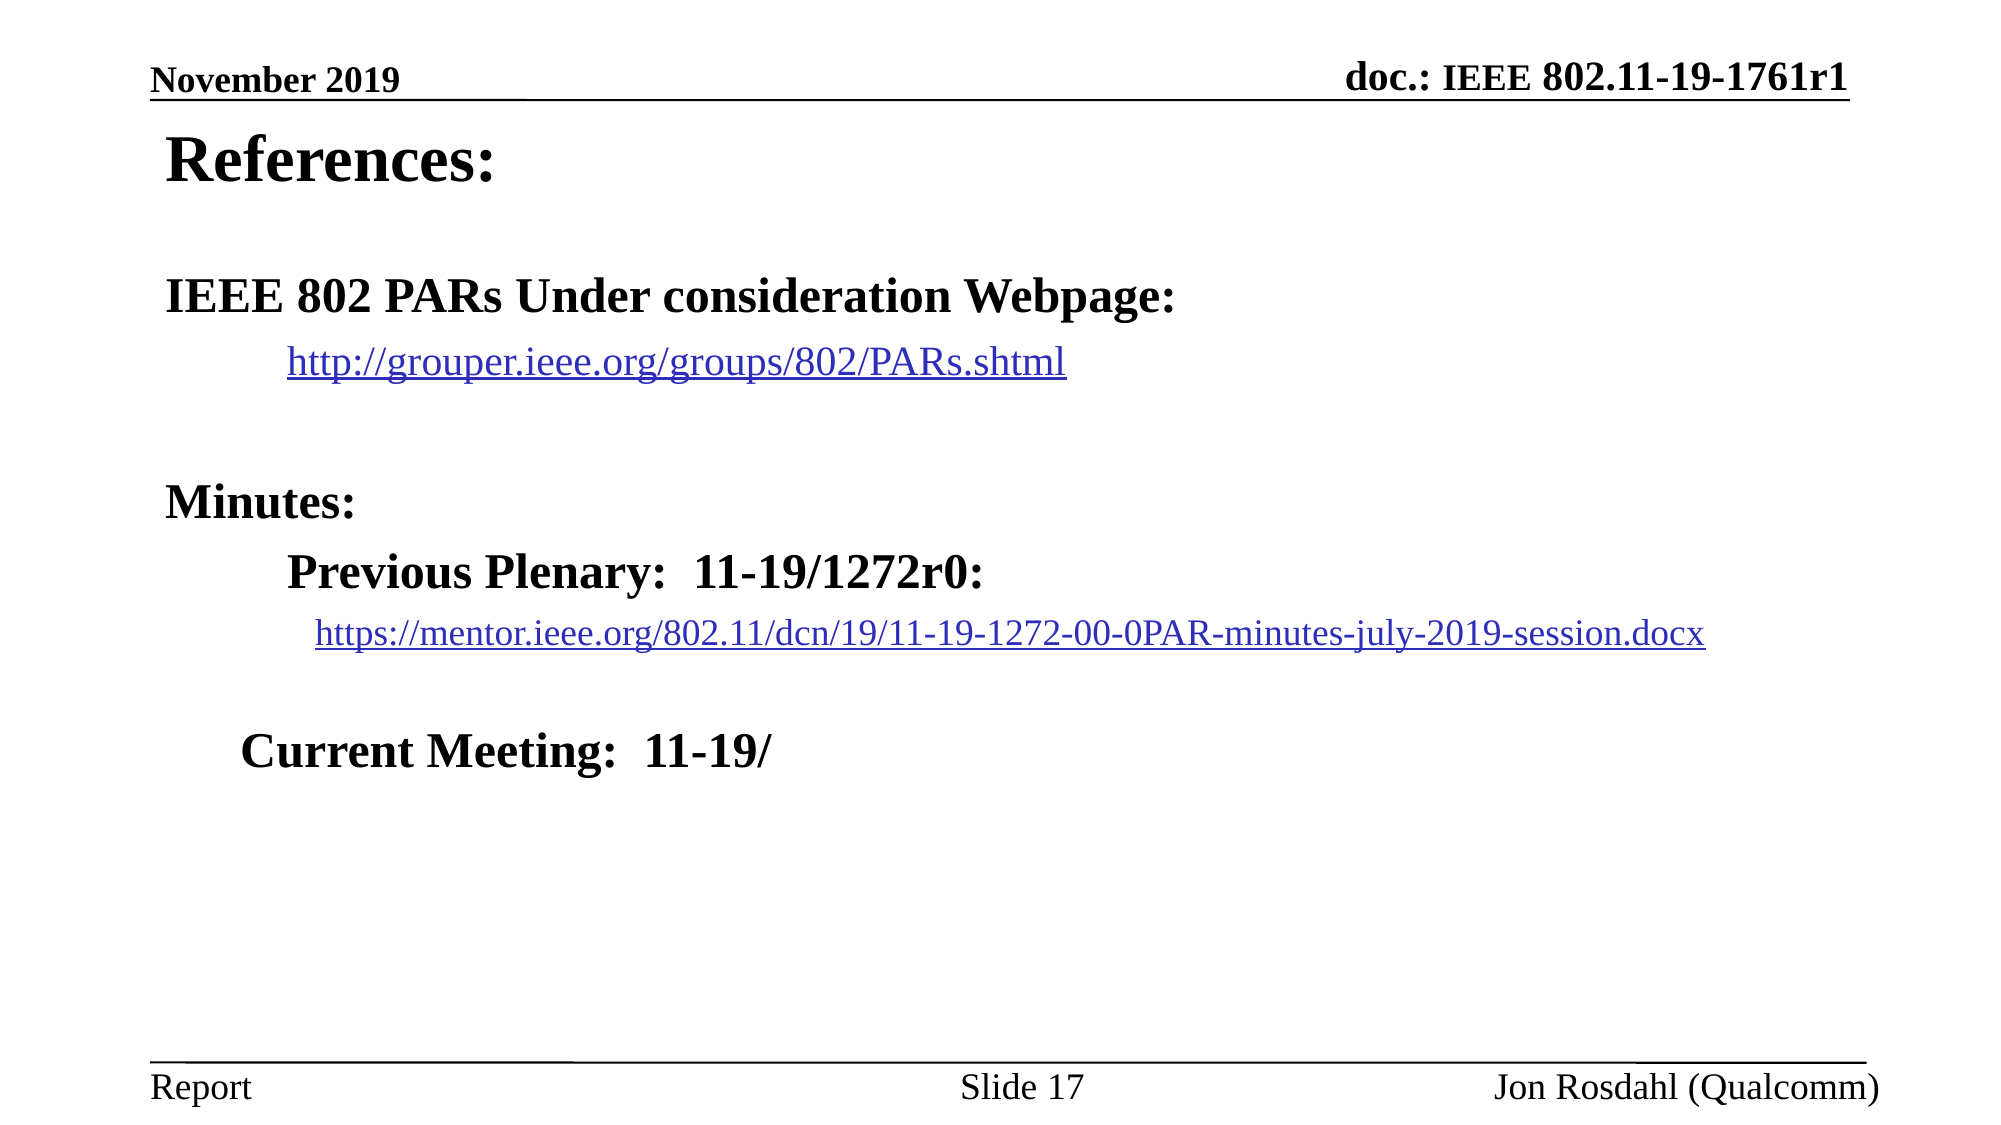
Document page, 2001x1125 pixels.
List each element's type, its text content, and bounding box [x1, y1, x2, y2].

list IEEE 802 PARs Under consideration Webpage: http://grouper.ieee.org/groups/802/PARs.shtml Minutes: Previous Plenary: 11-19/1272r0: https://mentor.ieee.org/802.11/dcn/19/11-19-1272-00-0PAR-minutes-july-2019-session.docx Current Meeting: 11-19/ [149, 255, 1850, 1000]
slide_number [149, 49, 431, 100]
footer Jon Rosdahl (Qualcomm) [1436, 1061, 1881, 1108]
slide_number Slide 17 [950, 1061, 1095, 1125]
title References: [149, 112, 1850, 197]
